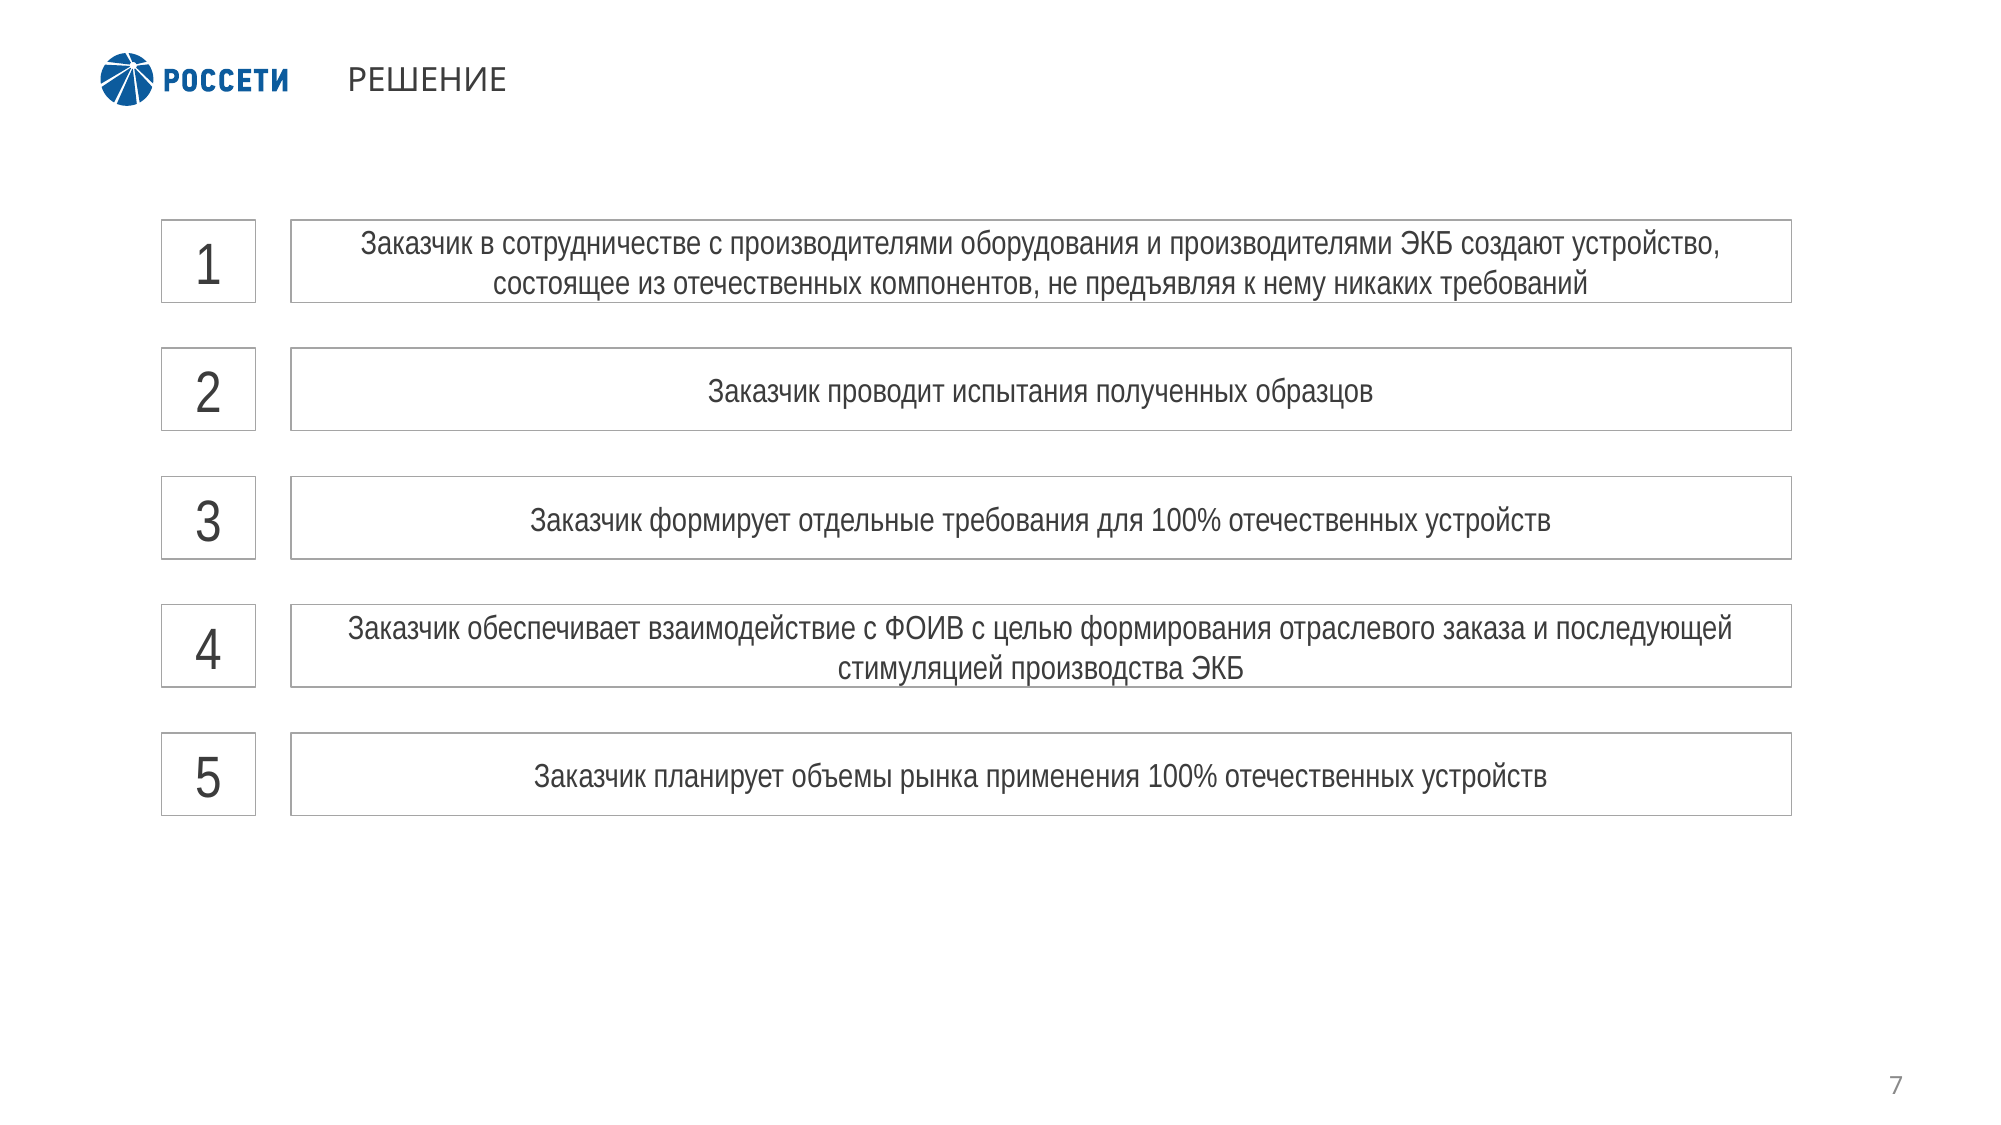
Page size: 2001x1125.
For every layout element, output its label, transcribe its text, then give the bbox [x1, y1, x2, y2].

title Решение [347, 62, 1904, 133]
text_box Заказчик проводит испытания полученных образцов [289, 346, 1793, 433]
text_box Заказчик формирует отдельные требования для 100% отечественных устройств [289, 474, 1793, 561]
text_box Заказчик планирует объемы рынка применения 100% отечественных устройств [289, 731, 1793, 817]
text_box 5 [159, 731, 258, 817]
text_box Заказчик в сотрудничестве с производителями оборудования и производителями ЭКБ создают устройство, состоящее из отечественных компонентов, не предъявляя к нему никаких требований [289, 218, 1793, 305]
text_box 3 [159, 474, 258, 561]
text_box 1 [159, 218, 258, 305]
text_box 2 [159, 346, 258, 433]
text_box Заказчик обеспечивает взаимодействие с ФОИВ с целью формирования отраслевого заказа и последующей стимуляцией производства ЭКБ [289, 602, 1793, 689]
text_box 4 [159, 602, 258, 689]
